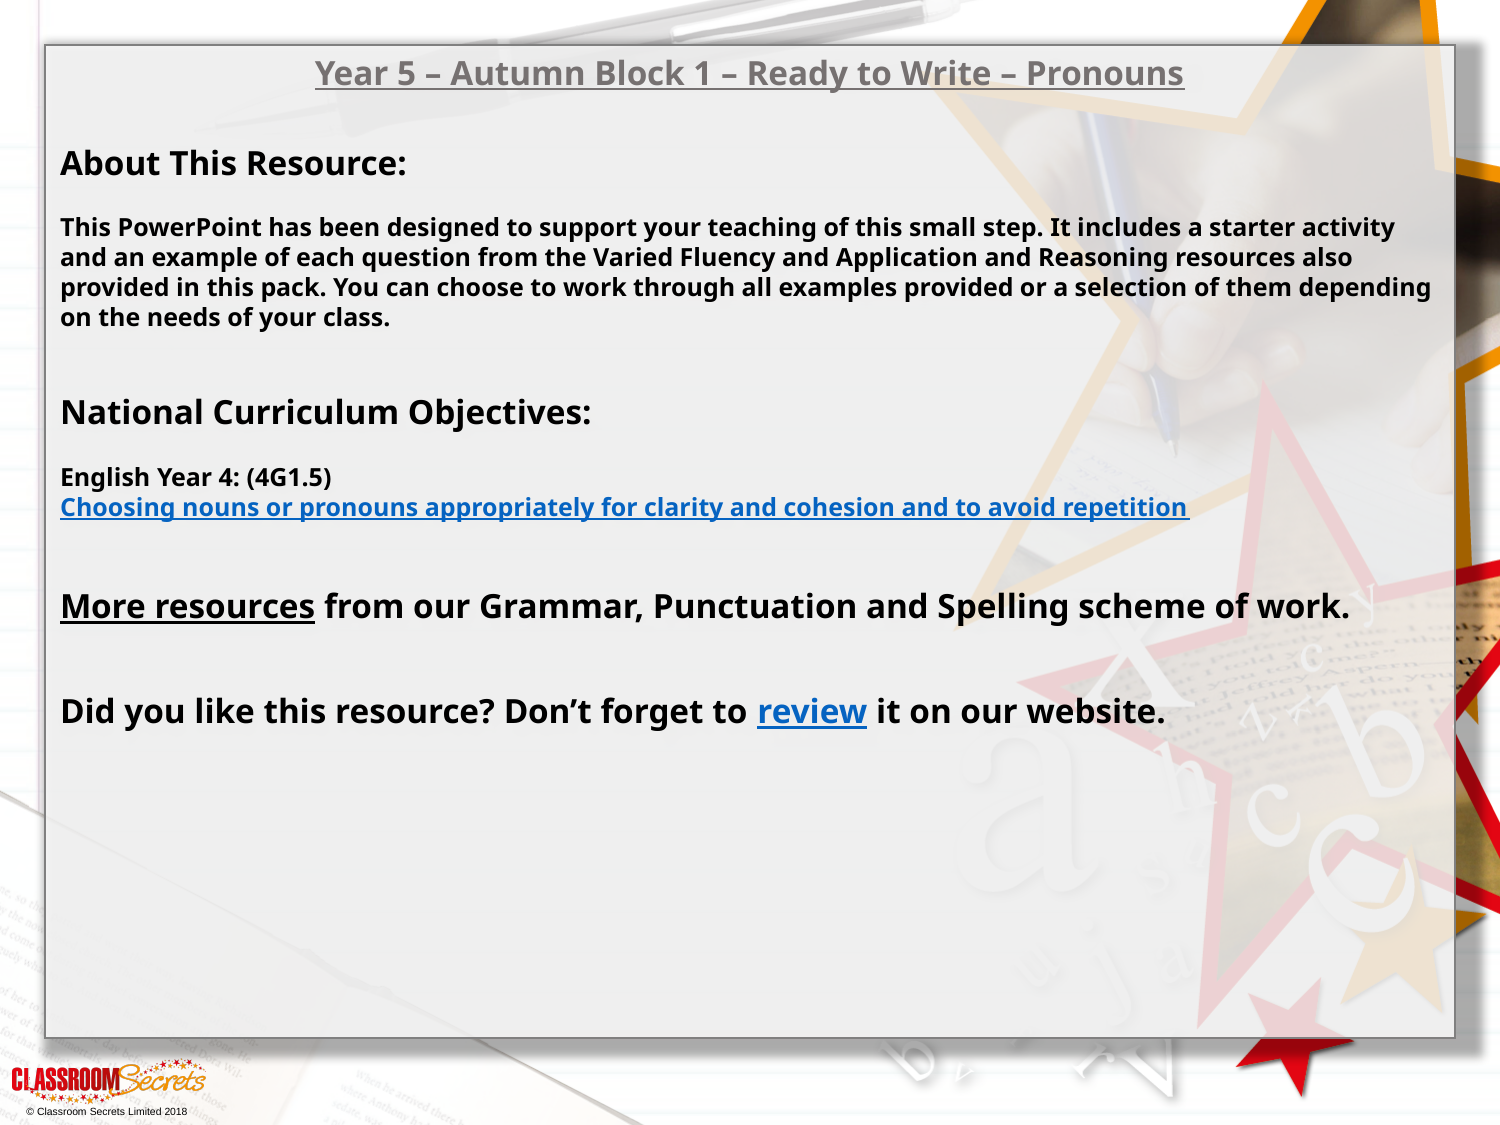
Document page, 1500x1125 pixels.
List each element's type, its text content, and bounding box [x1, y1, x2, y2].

picture [0, 0, 1500, 1125]
text_box Year 5 – Autumn Block 1 – Ready to Write – Pronouns About This Resource: This PowerPoint has been designed to support your teaching of this small step. It includes a starter activity and an example of each question from the Varied Fluency and Application and Reasoning resources also provided in this pack. You can choose to work through all examples provided or a selection of them depending on the needs of your class. National Curriculum Objectives: English Year 4: (4G1.5) Choosing nouns or pronouns appropriately for clarity and cohesion and to avoid repetition More resources from our Grammar, Punctuation and Spelling scheme of work. Did you like this resource? Don’t forget to review it on our website. [44, 44, 1456, 1039]
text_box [11, 1058, 207, 1125]
